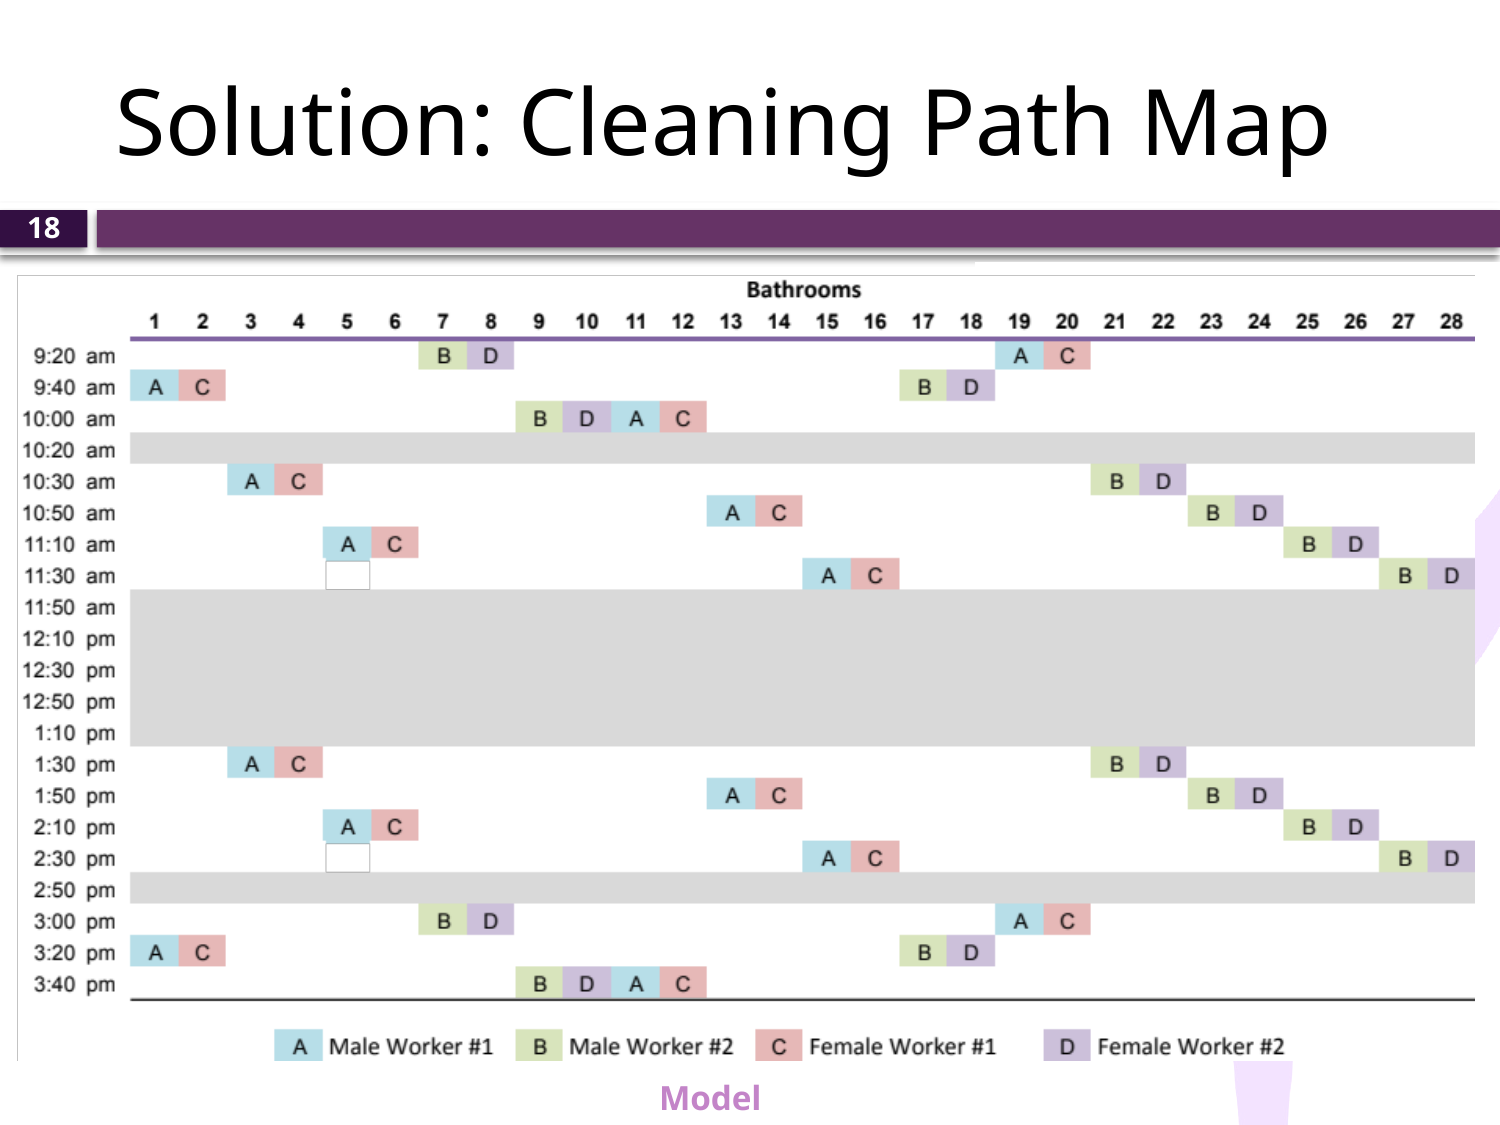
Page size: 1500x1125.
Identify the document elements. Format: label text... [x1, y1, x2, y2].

text_box Background | Objective | Assumptions | Model | Findings | Recommendations | Benefits [0, 1069, 968, 1125]
slide_number 18 [0, 208, 88, 249]
picture [16, 262, 1500, 1125]
title Solution: Cleaning Path Map [100, 37, 1438, 200]
